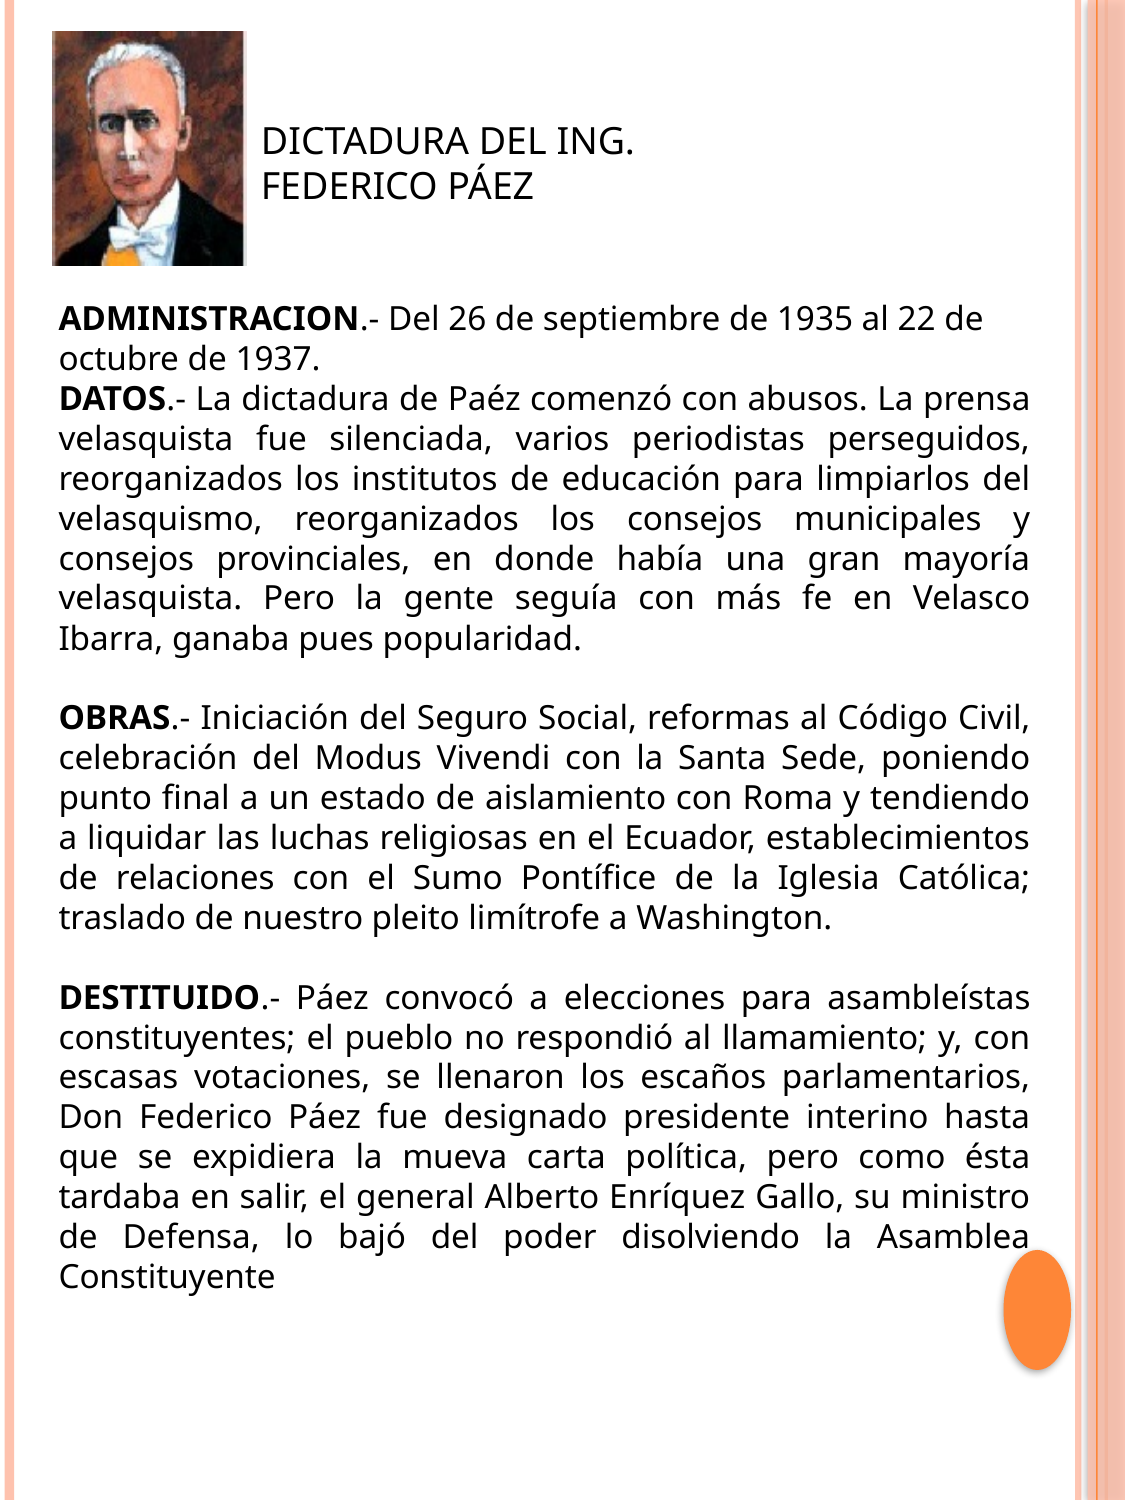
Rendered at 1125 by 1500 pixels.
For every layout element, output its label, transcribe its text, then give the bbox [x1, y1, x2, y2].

text_box ADMINISTRACION.- Del 26 de septiembre de 1935 al 22 de octubre de 1937. DATOS.- La dictadura de Paéz comenzó con abusos. La prensa velasquista fue silenciada, varios periodistas perseguidos, reorganizados los institutos de educación para limpiarlos del velasquismo, reorganizados los consejos municipales y consejos provinciales, en donde había una gran mayoría velasquista. Pero la gente seguía con más fe en Velasco Ibarra, ganaba pues popularidad. OBRAS.- Iniciación del Seguro Social, reformas al Código Civil, celebración del Modus Vivendi con la Santa Sede, poniendo punto final a un estado de aislamiento con Roma y tendiendo a liquidar las luchas religiosas en el Ecuador, establecimientos de relaciones con el Sumo Pontífice de la Iglesia Católica; traslado de nuestro pleito limítrofe a Washington. DESTITUIDO.- Páez convocó a elecciones para asambleístas constituyentes; el pueblo no respondió al llamamiento; y, con escasas votaciones, se llenaron los escaños parlamentarios, Don Federico Páez fue designado presidente interino hasta que se expidiera la mueva carta política, pero como ésta tardaba en salir, el general Alberto Enríquez Gallo, su ministro de Defensa, lo bajó del poder disolviendo la Asamblea Constituyente [43, 249, 1047, 1303]
picture [52, 30, 247, 267]
text_box DICTADURA DEL ING. FEDERICO PÁEZ [254, 109, 809, 215]
